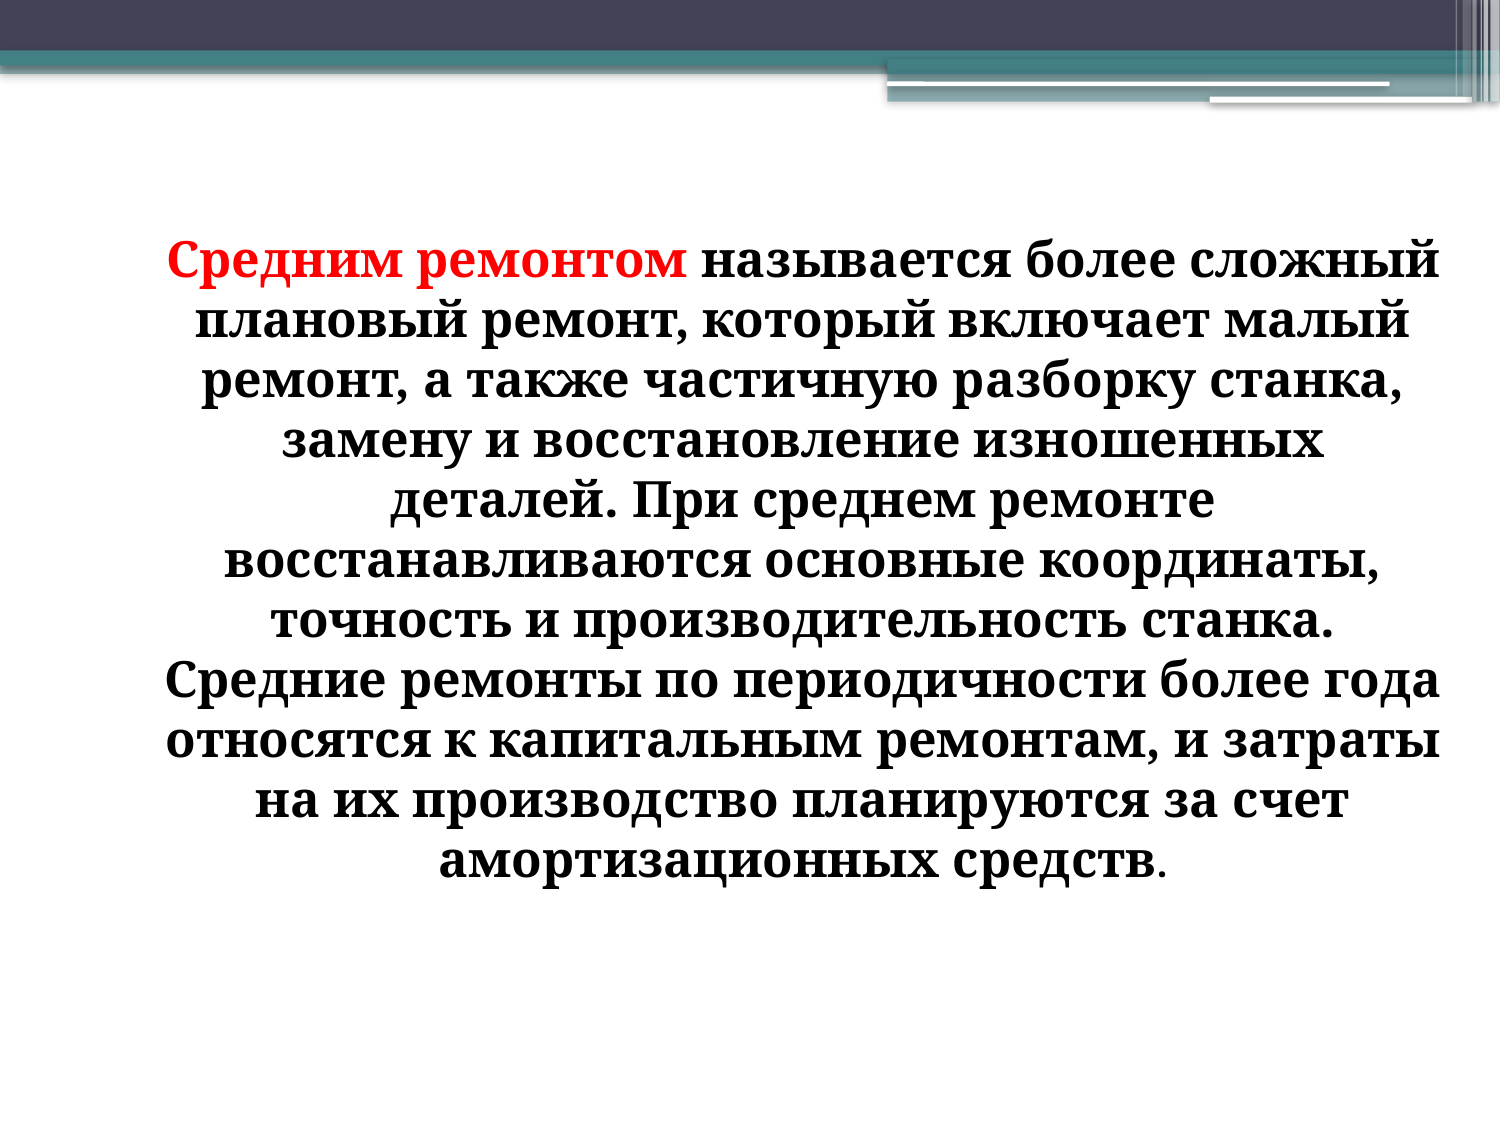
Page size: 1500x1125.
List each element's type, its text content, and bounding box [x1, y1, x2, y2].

text_box Средним ремонтом называется более сложный плановый ремонт, который включает малый ремонт, а также частичную разборку станка, замену и восстановление изношенных деталей. При среднем ремонте восстанавливаются основные координаты, точность и производительность станка. Средние ремонты по периодичности более года относятся к капитальным ремонтам, и затраты на их производство планируются за счет амортизационных средств. [147, 219, 1459, 895]
